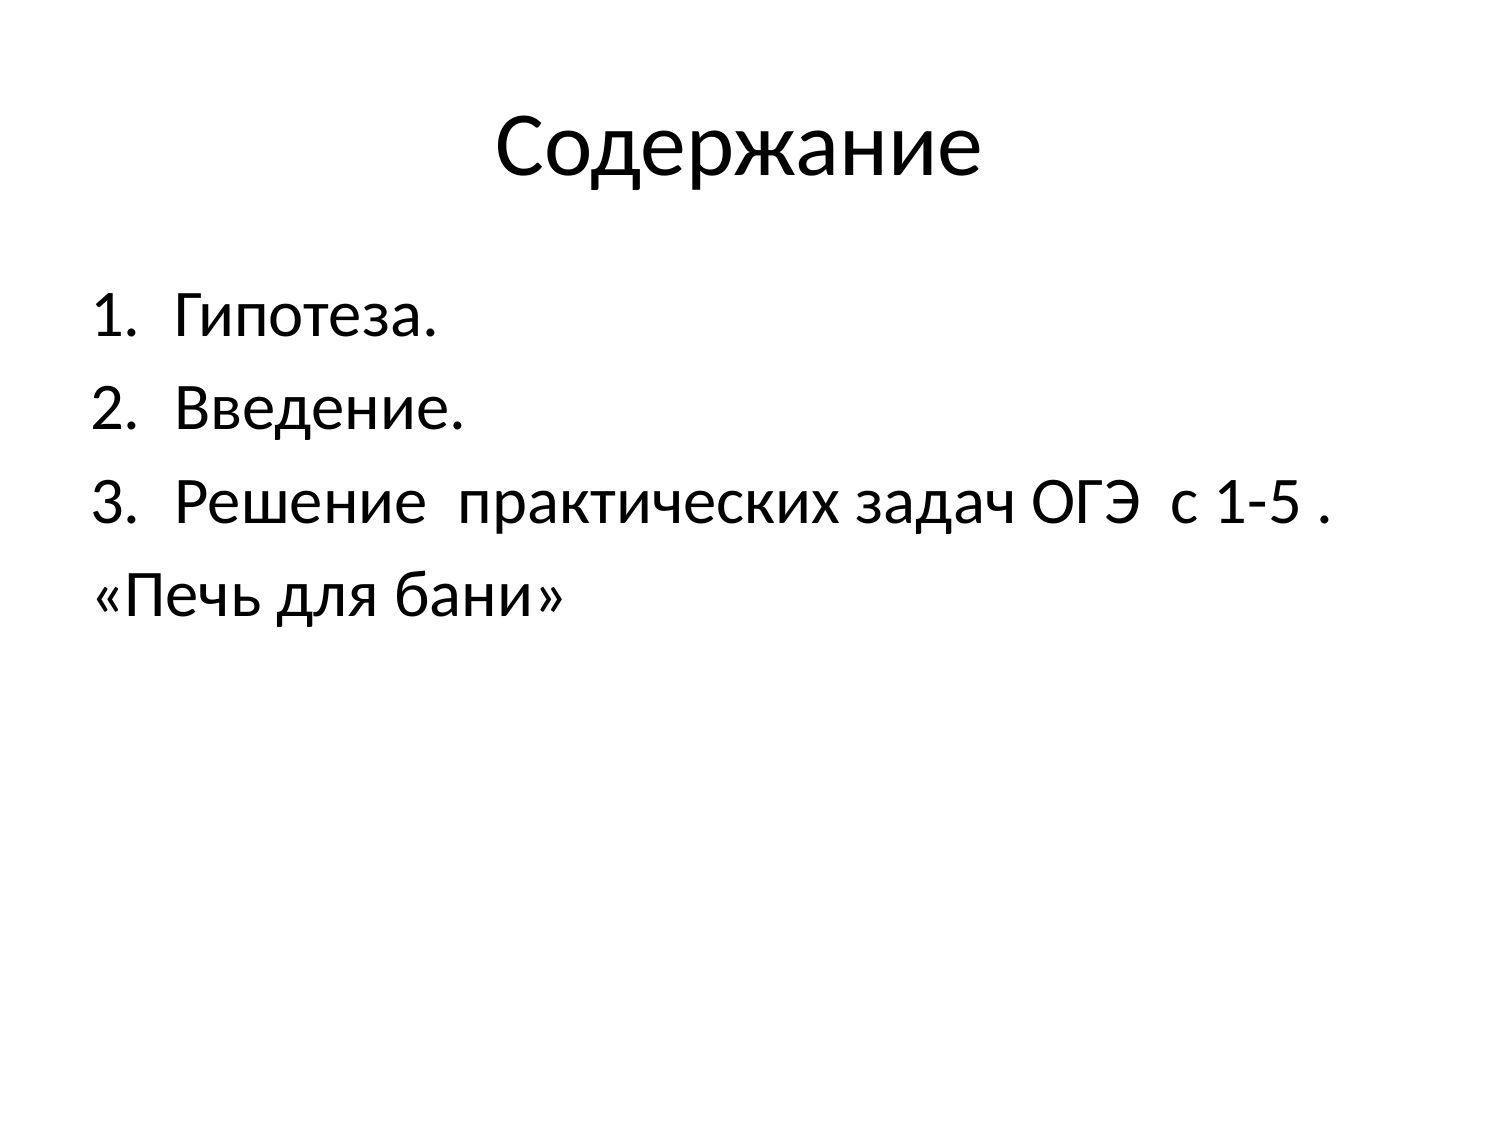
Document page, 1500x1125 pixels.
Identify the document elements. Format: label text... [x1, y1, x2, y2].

list Гипотеза. Введение. Решение практических задач ОГЭ с 1-5 . «Печь для бани» [75, 262, 1425, 1005]
title Содержание [75, 45, 1425, 233]
